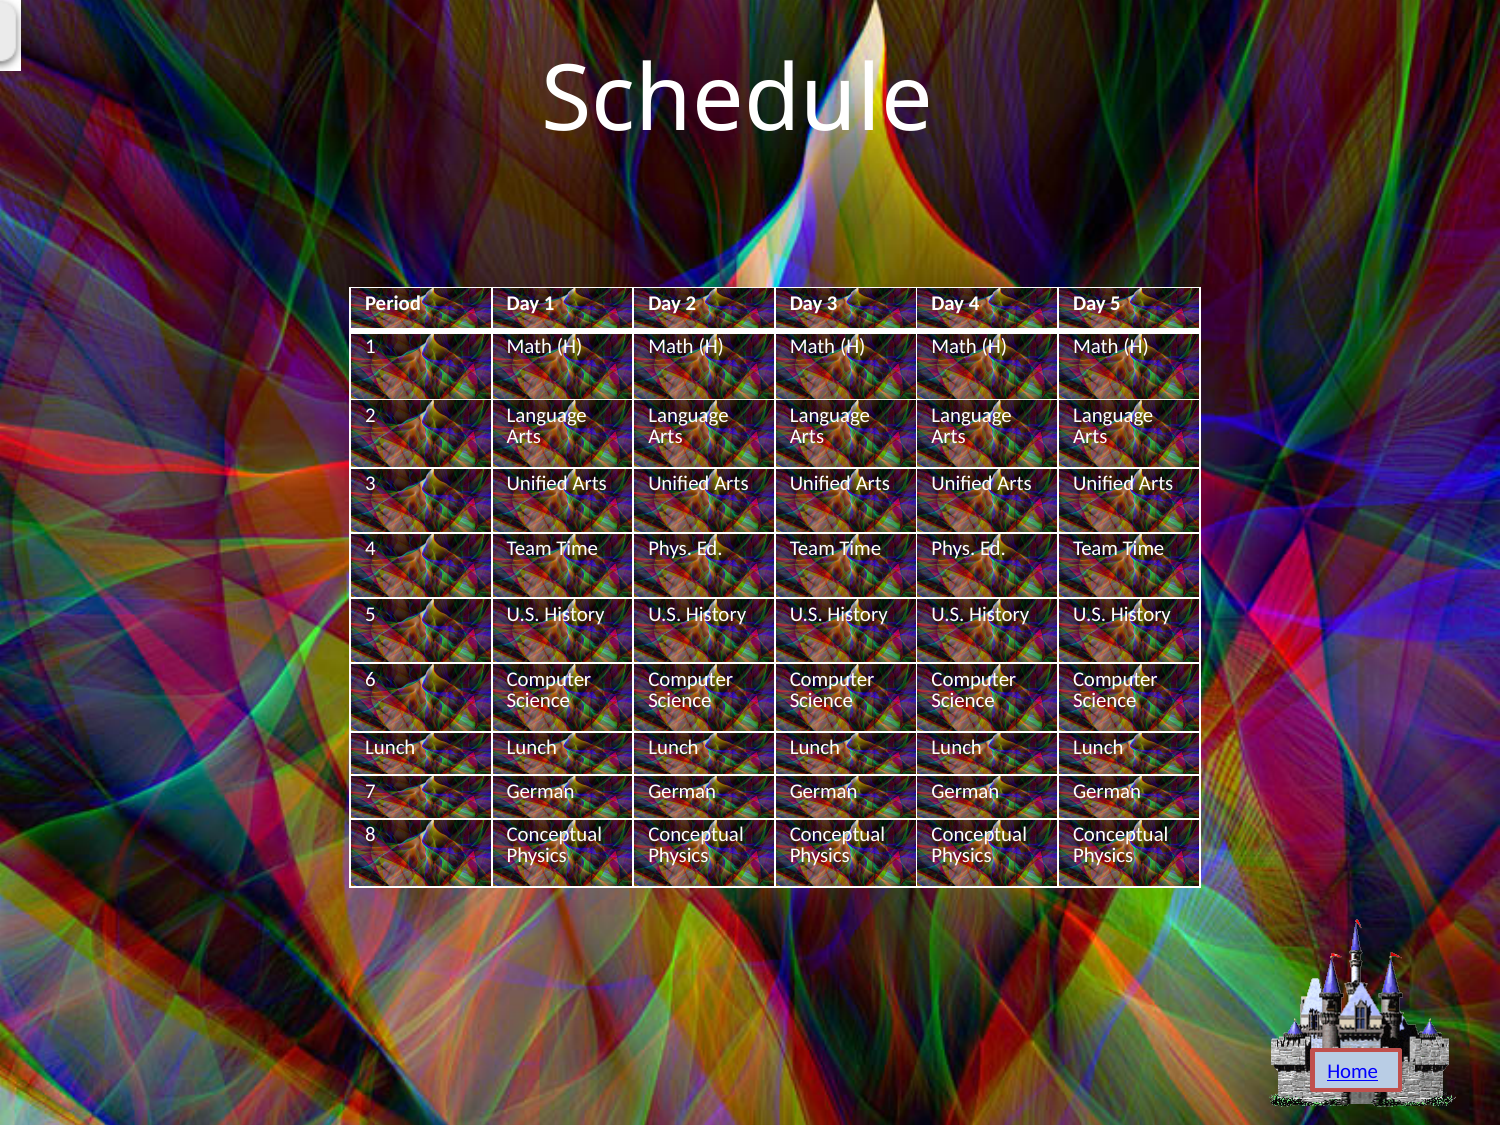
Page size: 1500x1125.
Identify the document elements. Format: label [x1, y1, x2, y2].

text_box [1262, 912, 1463, 1113]
picture [0, 0, 1500, 1125]
